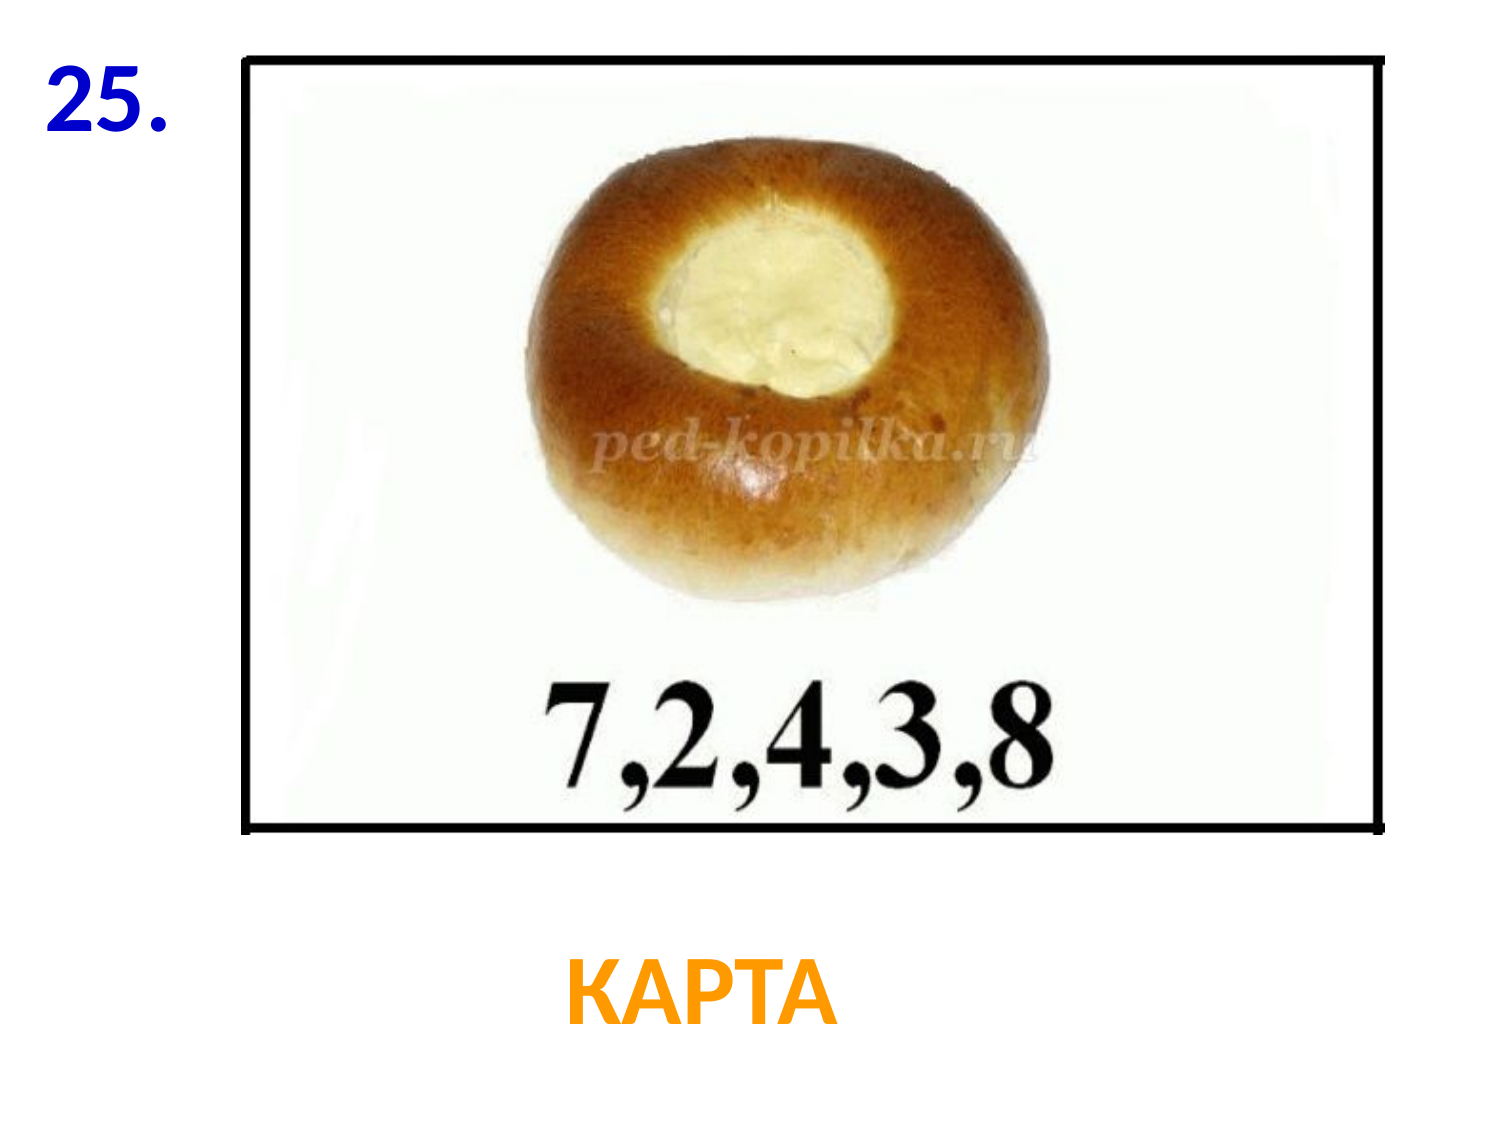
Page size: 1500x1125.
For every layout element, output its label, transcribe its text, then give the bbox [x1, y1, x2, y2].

picture [240, 54, 1386, 835]
text_box КАРТА [542, 916, 963, 1052]
text_box 25. [29, 24, 242, 160]
